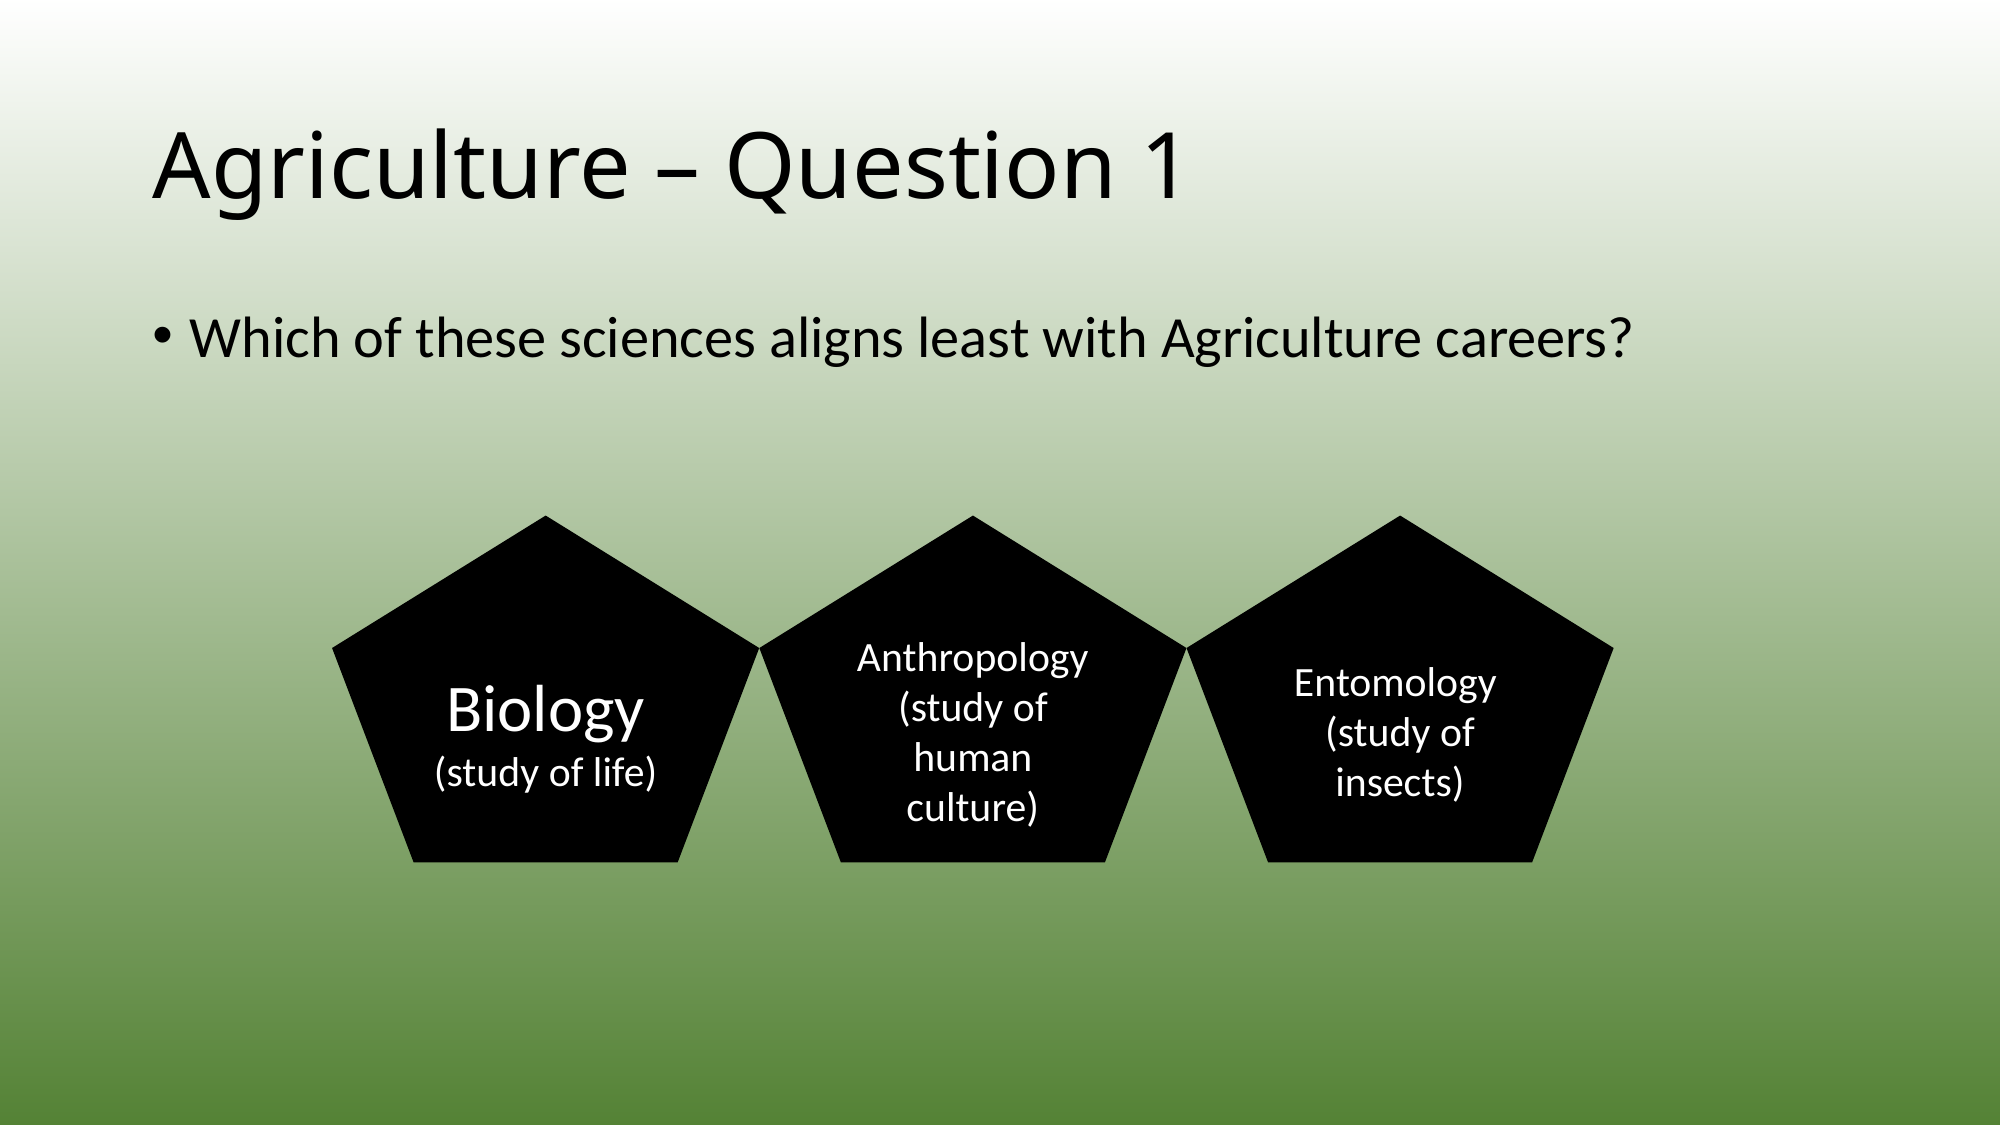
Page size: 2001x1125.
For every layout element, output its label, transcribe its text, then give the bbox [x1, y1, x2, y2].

title Agriculture – Question 1 [137, 59, 1863, 278]
text_box Biology (study of life) [330, 514, 761, 864]
text_box Entomology (study of insects) [1185, 514, 1615, 864]
list Which of these sciences aligns least with Agriculture careers? [137, 299, 1863, 1014]
text_box Anthropology (study of human culture) [759, 514, 1186, 864]
